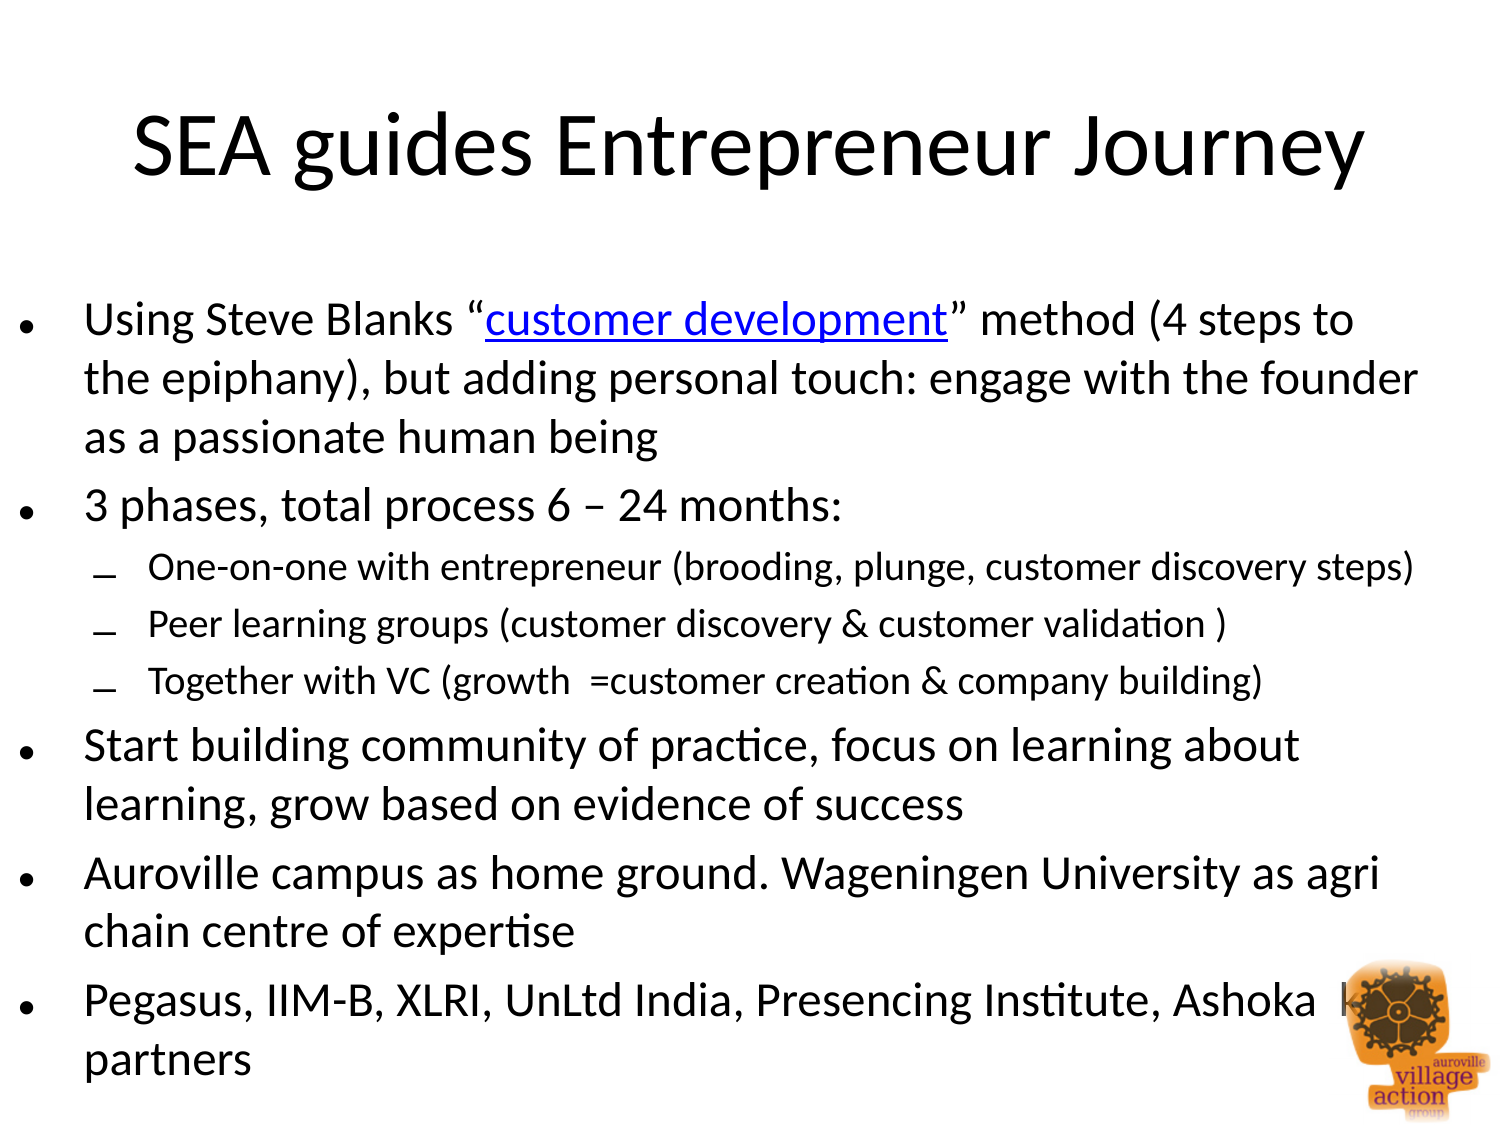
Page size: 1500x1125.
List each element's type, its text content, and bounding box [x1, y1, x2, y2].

title SEA guides Entrepreneur Journey [75, 45, 1425, 232]
list Using Steve Blanks “customer development” method (4 steps to the epiphany), but adding personal touch: engage with the founder as a passionate human being 3 phases, total process 6 – 24 months: One-on-one with entrepreneur (brooding, plunge, customer discovery steps) Peer learning groups (customer discovery & customer validation ) Together with VC (growth =customer creation & company building) Start building community of practice, focus on learning about learning, grow based on evidence of success Auroville campus as home ground. Wageningen University as agri chain centre of expertise Pegasus, IIM-B, XLRI, UnLtd India, Presencing Institute, Ashoka key partners [21, 232, 1436, 1101]
picture [1328, 951, 1500, 1125]
